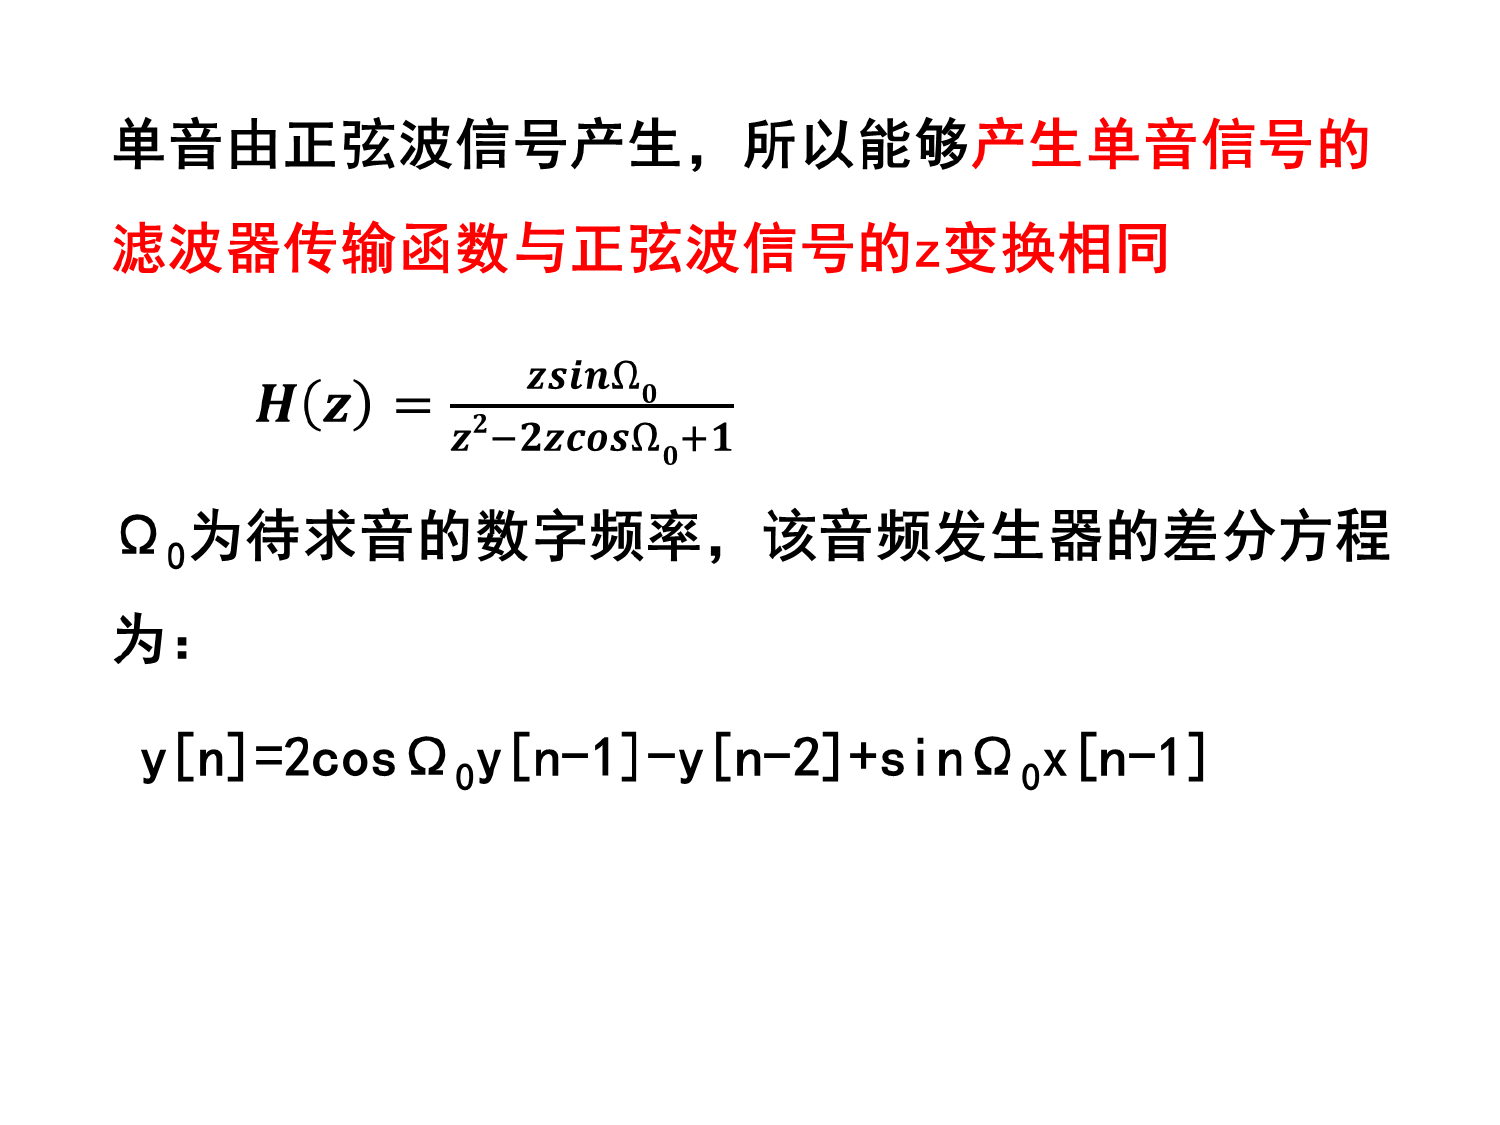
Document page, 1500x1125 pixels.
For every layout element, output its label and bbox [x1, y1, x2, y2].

list [74, 77, 1426, 821]
